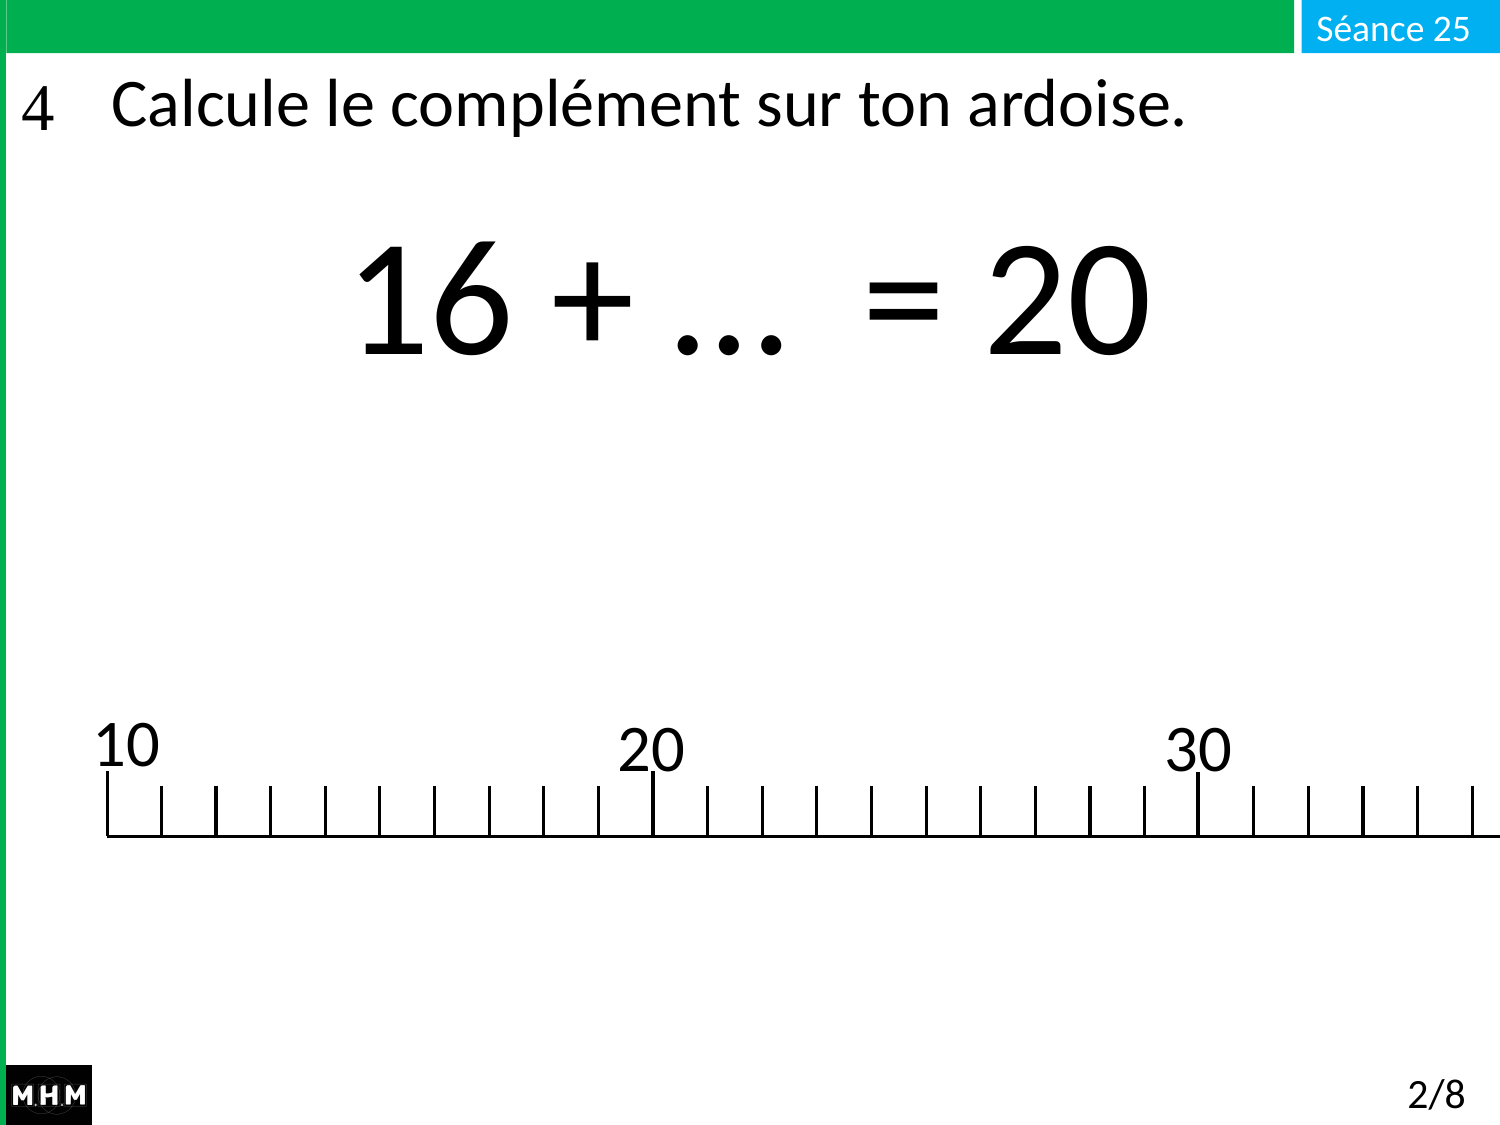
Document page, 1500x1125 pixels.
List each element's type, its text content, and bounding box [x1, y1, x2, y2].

title Calcule le complément sur ton ardoise. [96, 60, 1391, 150]
list 2/8 [1373, 1064, 1500, 1125]
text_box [77, 692, 1500, 838]
picture [6, 1065, 92, 1125]
text_box 16 + … = 20 [292, 180, 1227, 396]
